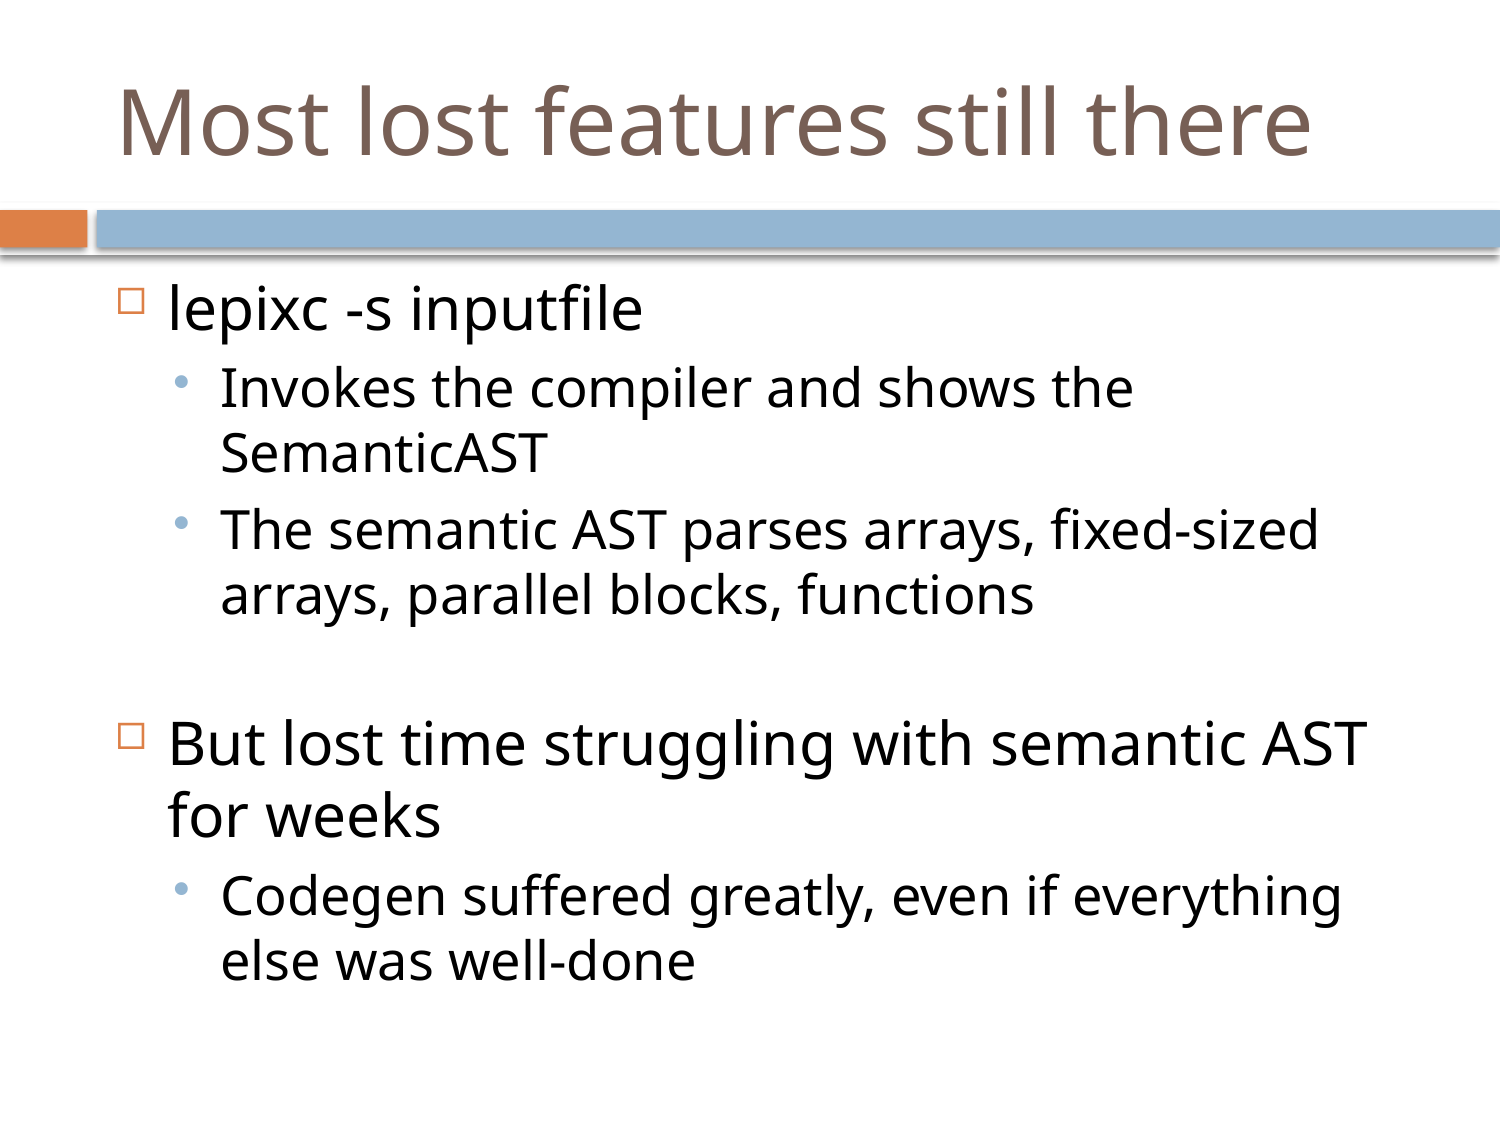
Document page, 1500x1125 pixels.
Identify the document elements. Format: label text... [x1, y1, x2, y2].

list lepixc -s inputfile Invokes the compiler and shows the SemanticAST The semantic AST parses arrays, fixed-sized arrays, parallel blocks, functions But lost time struggling with semantic AST for weeks Codegen suffered greatly, even if everything else was well-done [100, 262, 1438, 1000]
title Most lost features still there [100, 37, 1438, 200]
